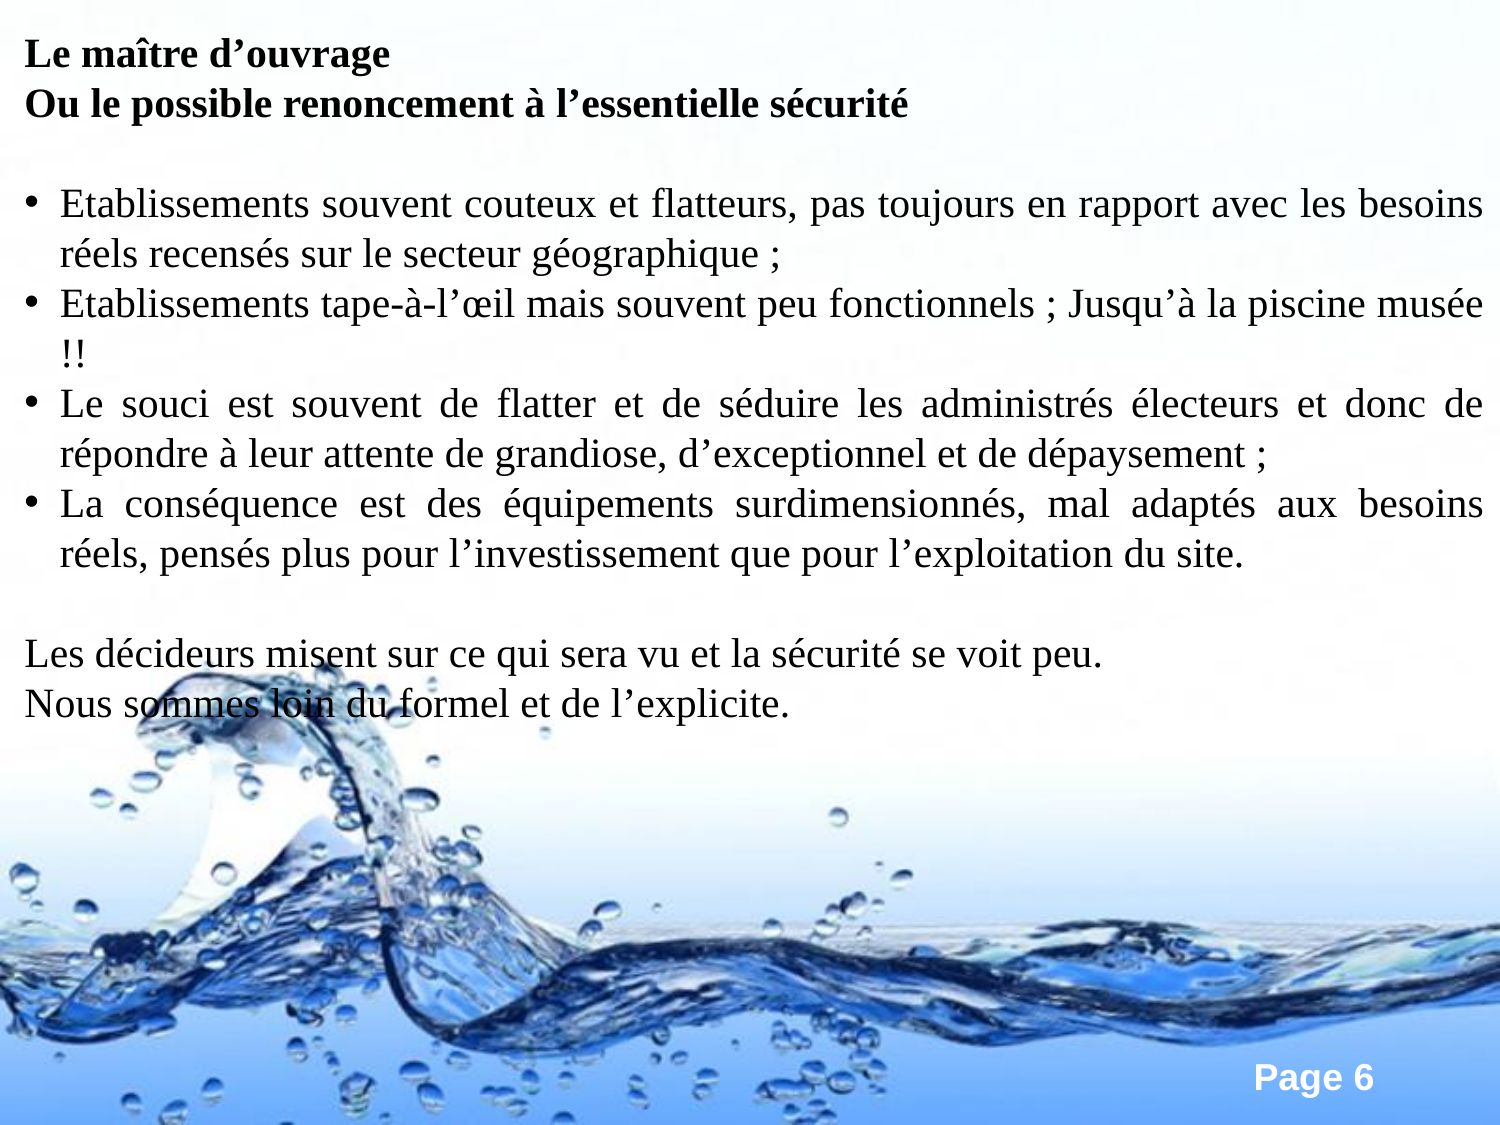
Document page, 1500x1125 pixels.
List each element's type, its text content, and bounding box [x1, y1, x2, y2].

picture [0, 0, 1500, 1125]
text_box Le maître d’ouvrage Ou le possible renoncement à l’essentielle sécurité Etablissements souvent couteux et flatteurs, pas toujours en rapport avec les besoins réels recensés sur le secteur géographique ; Etablissements tape-à-l’œil mais souvent peu fonctionnels ; Jusqu’à la piscine musée !! Le souci est souvent de flatter et de séduire les administrés électeurs et donc de répondre à leur attente de grandiose, d’exceptionnel et de dépaysement ; La conséquence est des équipements surdimensionnés, mal adaptés aux besoins réels, pensés plus pour l’investissement que pour l’exploitation du site. Les décideurs misent sur ce qui sera vu et la sécurité se voit peu. Nous sommes loin du formel et de l’explicite. [9, 18, 1500, 784]
